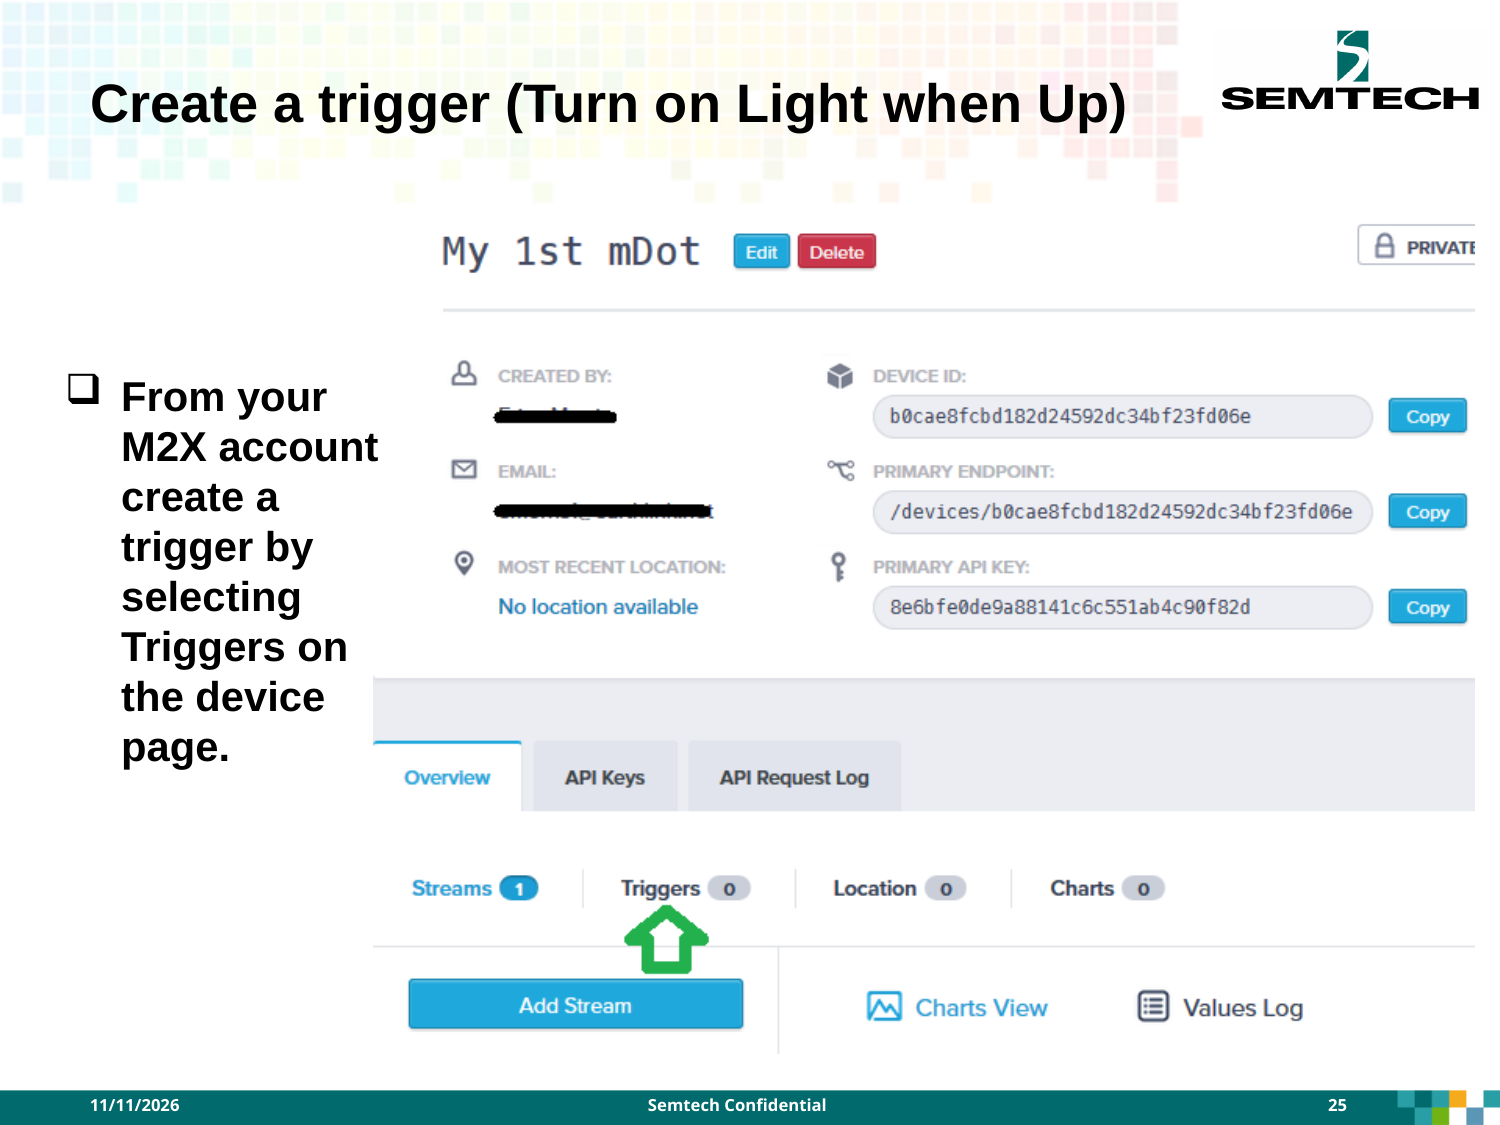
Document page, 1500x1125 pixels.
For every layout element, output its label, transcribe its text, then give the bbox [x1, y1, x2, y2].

title Create a trigger (Turn on Light when Up) [75, 45, 1200, 163]
list From your M2X account create a trigger by selecting Triggers on the device page. [50, 362, 368, 943]
picture [0, 0, 1500, 1125]
